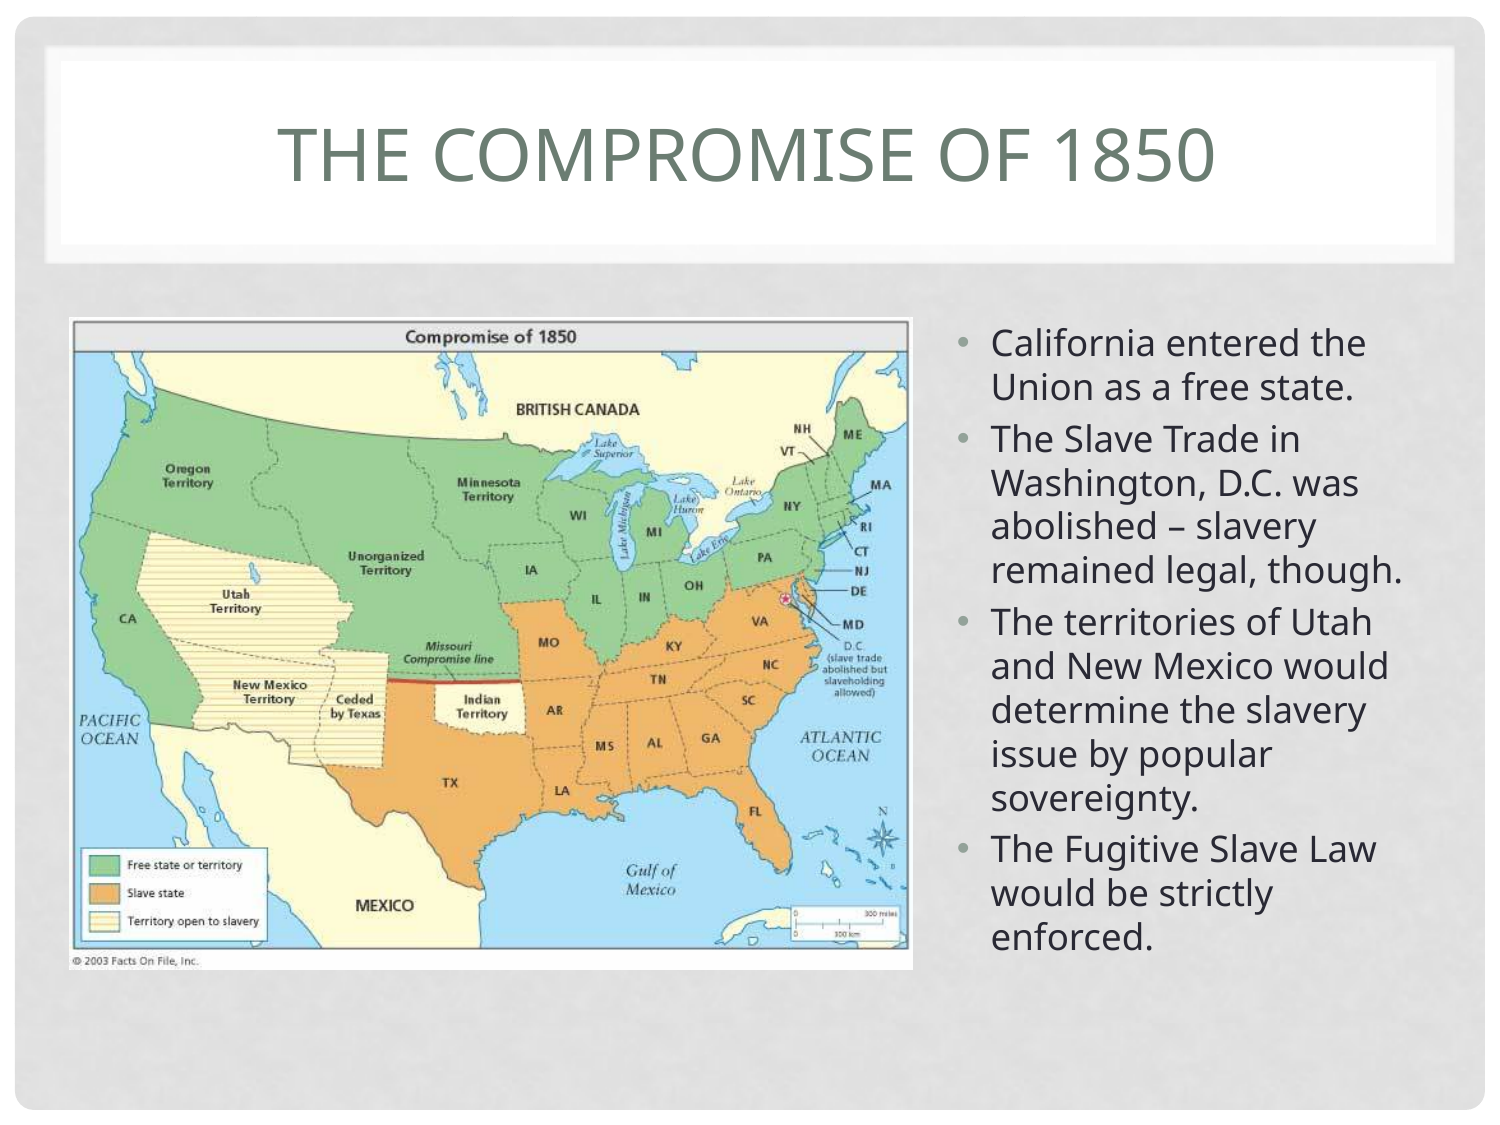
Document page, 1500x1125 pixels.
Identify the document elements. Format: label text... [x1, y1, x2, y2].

list California entered the Union as a free state. The Slave Trade in Washington, D.C. was abolished – slavery remained legal, though. The territories of Utah and New Mexico would determine the slavery issue by popular sovereignty. The Fugitive Slave Law would be strictly enforced. [924, 312, 1425, 1005]
title The Compromise of 1850 [69, 66, 1425, 238]
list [69, 316, 913, 971]
